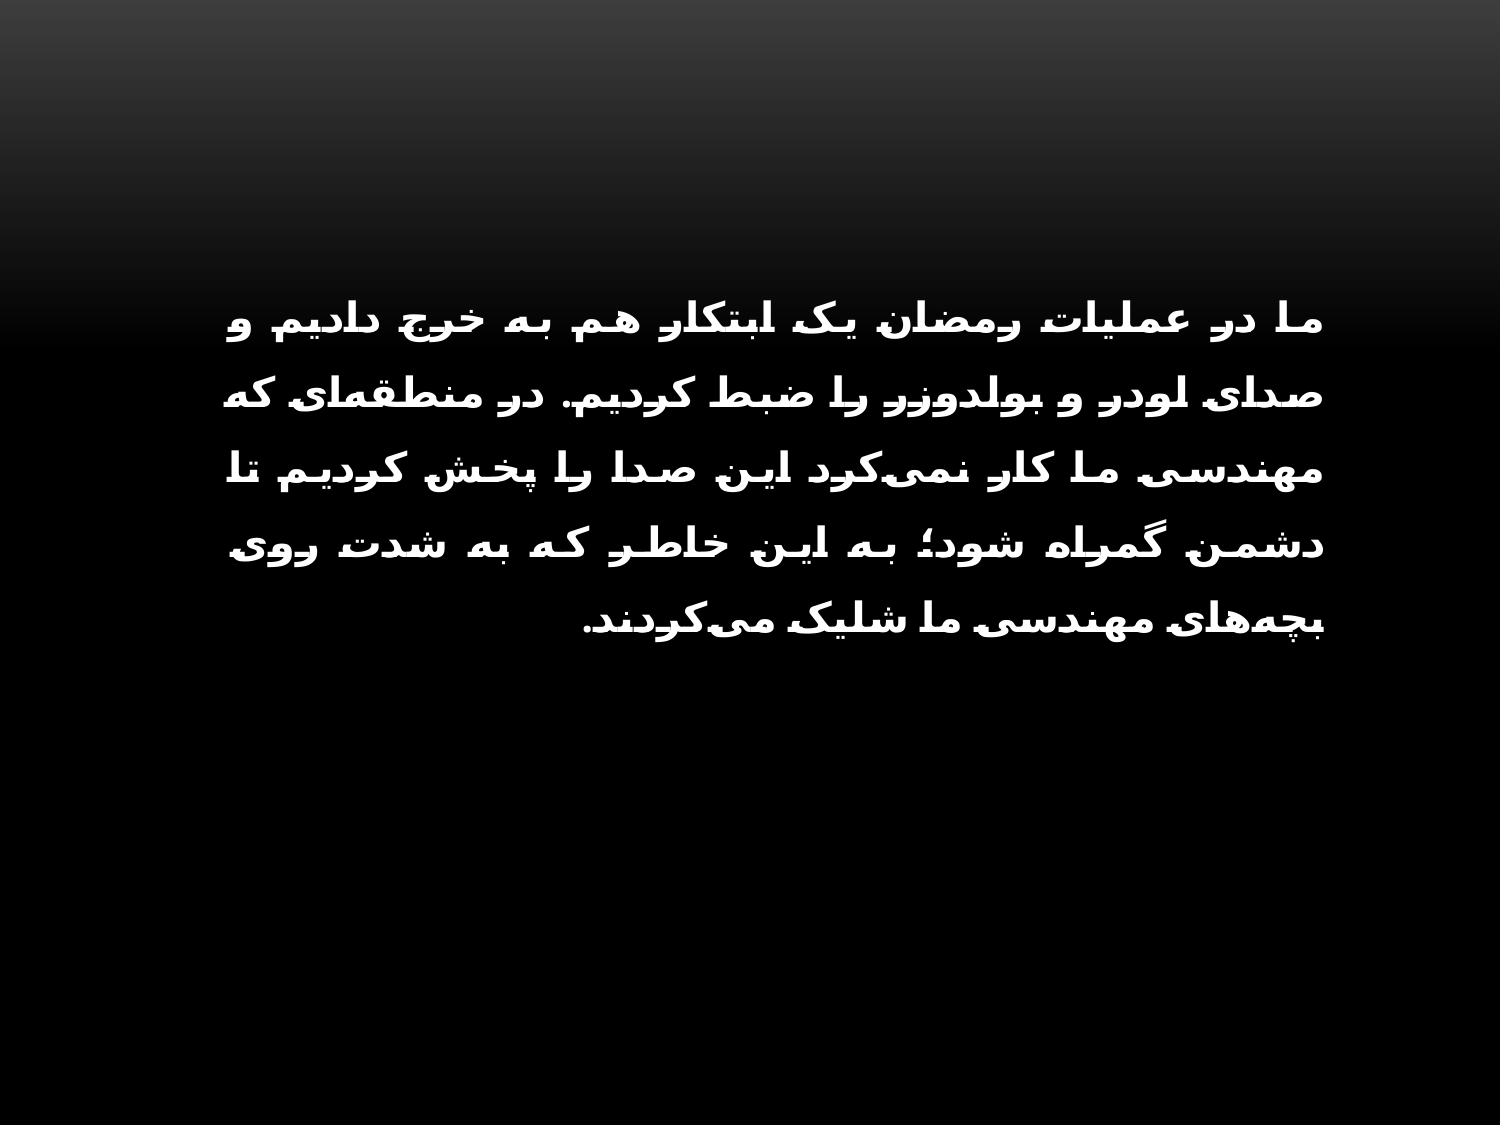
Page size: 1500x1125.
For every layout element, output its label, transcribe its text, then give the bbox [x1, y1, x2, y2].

list ما در عملیات رمضان یک ابتکار هم به خرج دادیم و صدای لودر و بولدوزر را ضبط کردیم. در منطقه‌ای که مهندسی ما کار نمی‌کرد این صدا را پخش کردیم تا دشمن گمراه شود؛ به این خاطر که به شدت روی بچه‌های مهندسی ما شلیک می‌کردند. [206, 278, 1341, 649]
